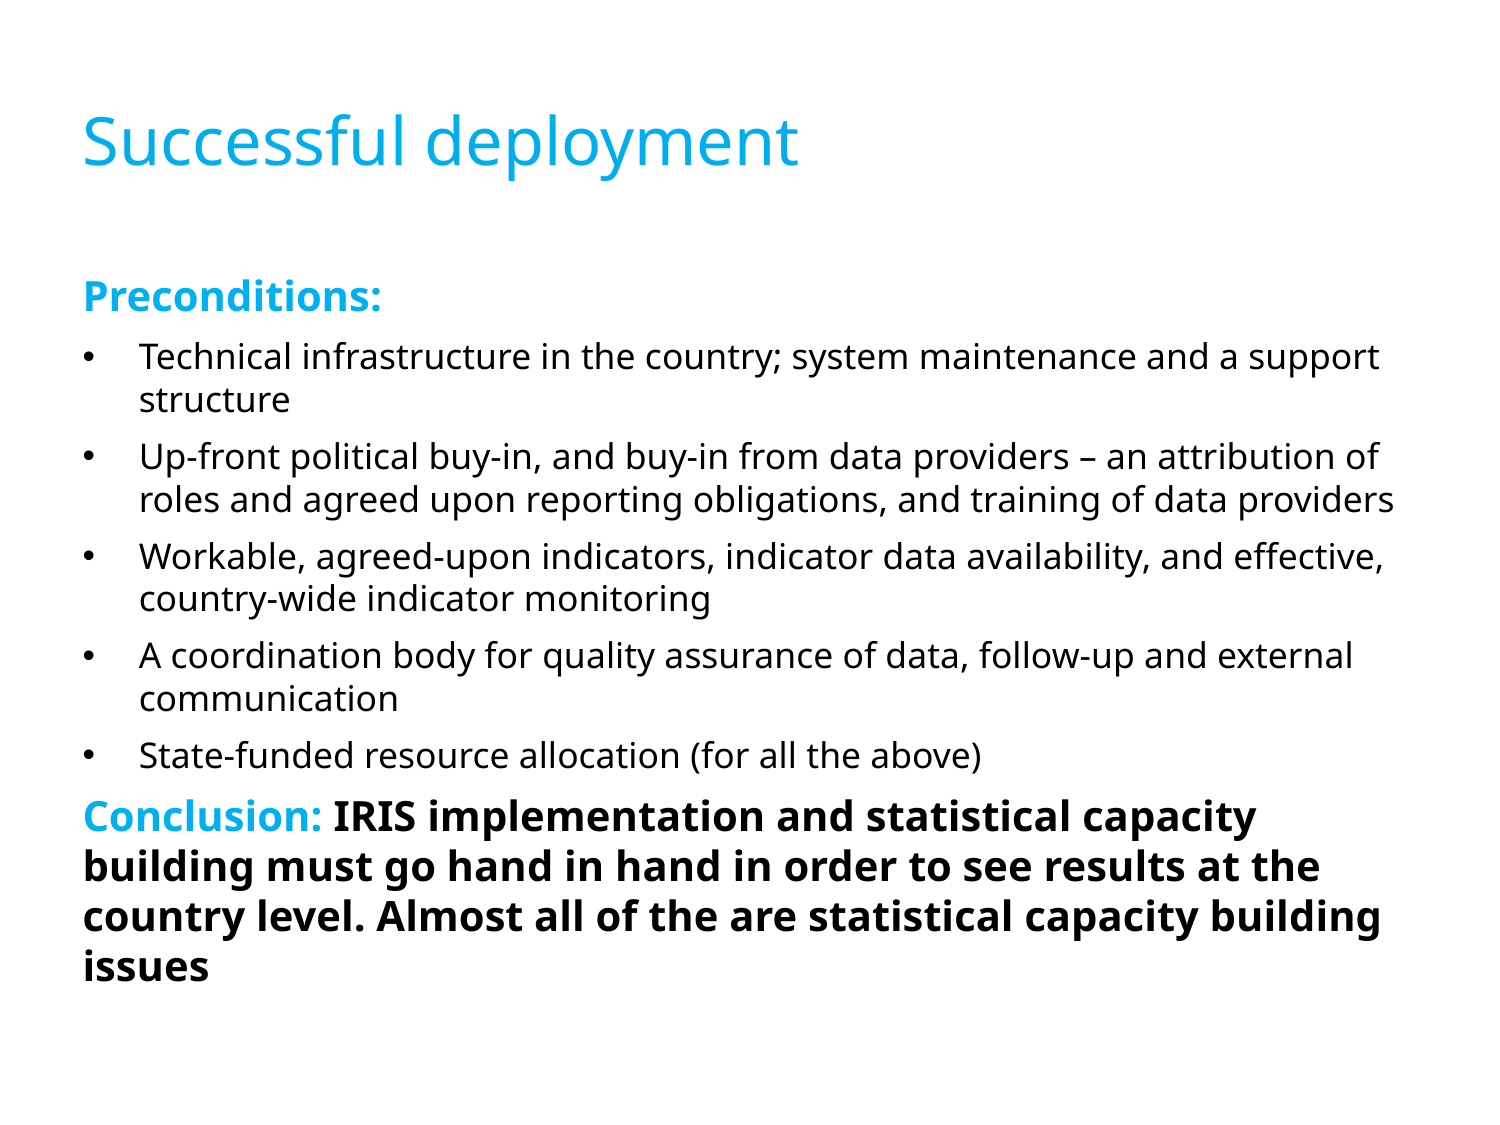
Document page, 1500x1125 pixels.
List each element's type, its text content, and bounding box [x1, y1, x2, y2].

list Preconditions: Technical infrastructure in the country; system maintenance and a support structure Up-front political buy-in, and buy-in from data providers – an attribution of roles and agreed upon reporting obligations, and training of data providers Workable, agreed-upon indicators, indicator data availability, and effective, country-wide indicator monitoring A coordination body for quality assurance of data, follow-up and external communication State-funded resource allocation (for all the above) Conclusion: IRIS implementation and statistical capacity building must go hand in hand in order to see results at the country level. Almost all of the are statistical capacity building issues [74, 261, 1426, 1006]
title Successful deployment [74, 44, 1426, 234]
